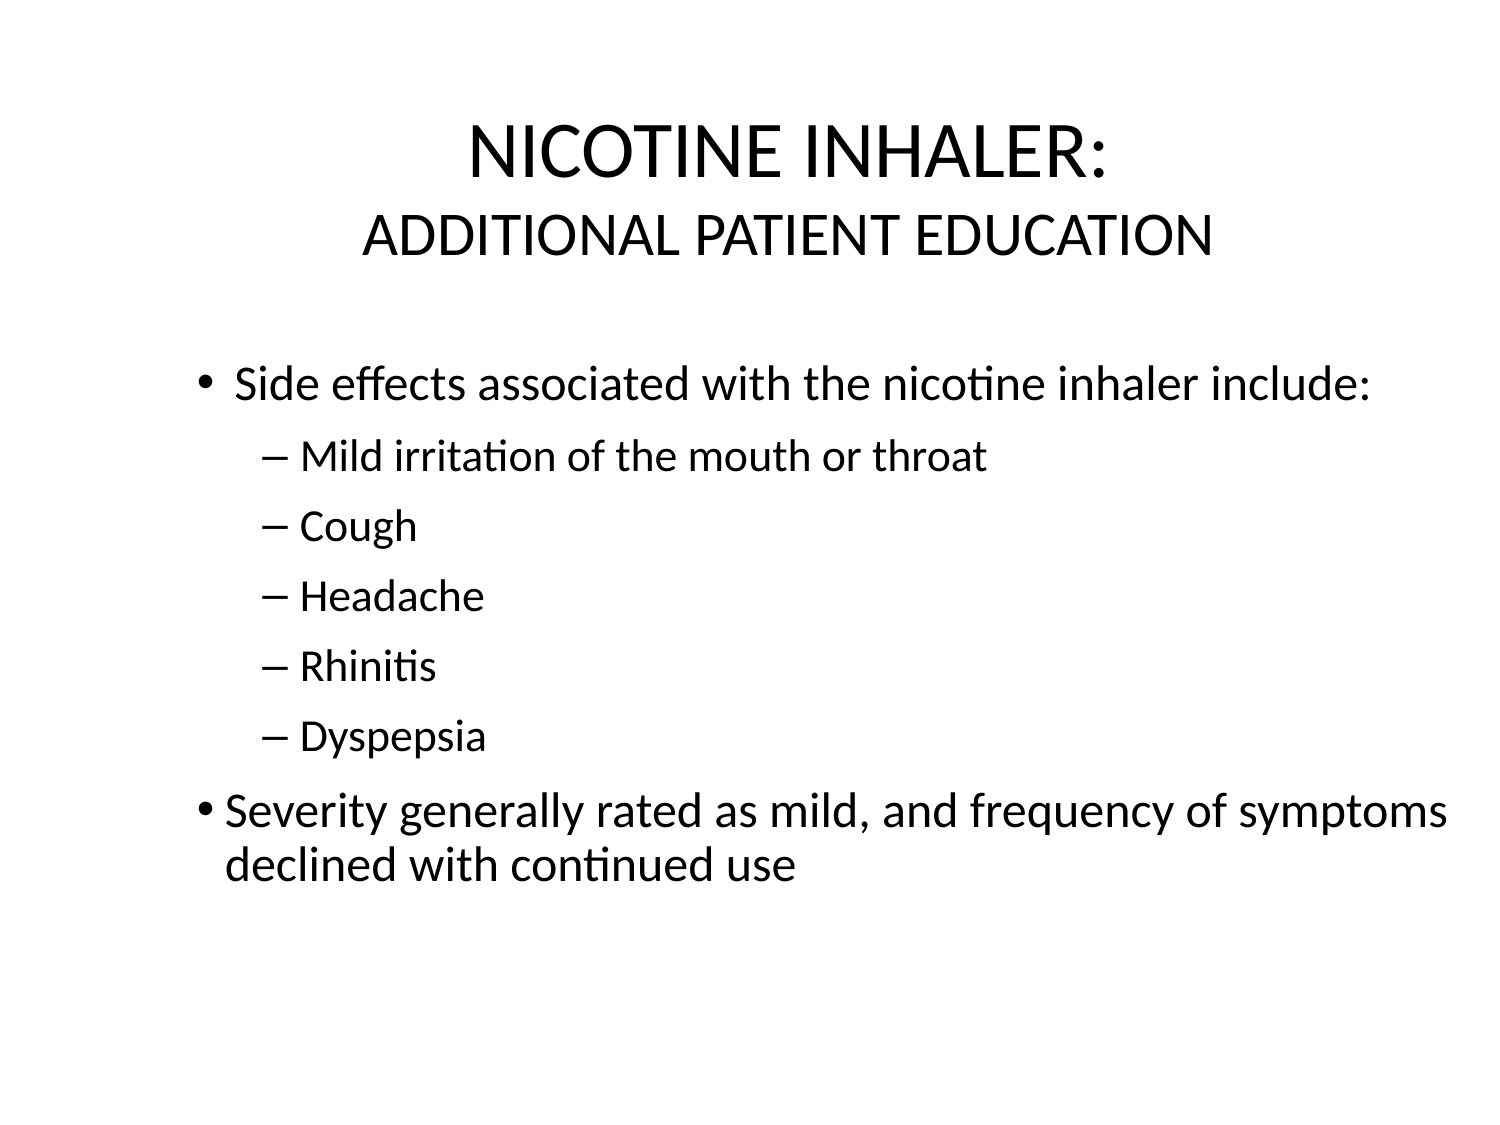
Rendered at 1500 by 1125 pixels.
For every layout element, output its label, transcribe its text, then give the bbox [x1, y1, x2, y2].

title NICOTINE INHALER: ADDITIONAL PATIENT EDUCATION [192, 88, 1386, 276]
list Side effects associated with the nicotine inhaler include: Mild irritation of the mouth or throat Cough Headache Rhinitis Dyspepsia Severity generally rated as mild, and frequency of symptoms declined with continued use [181, 350, 1500, 1080]
